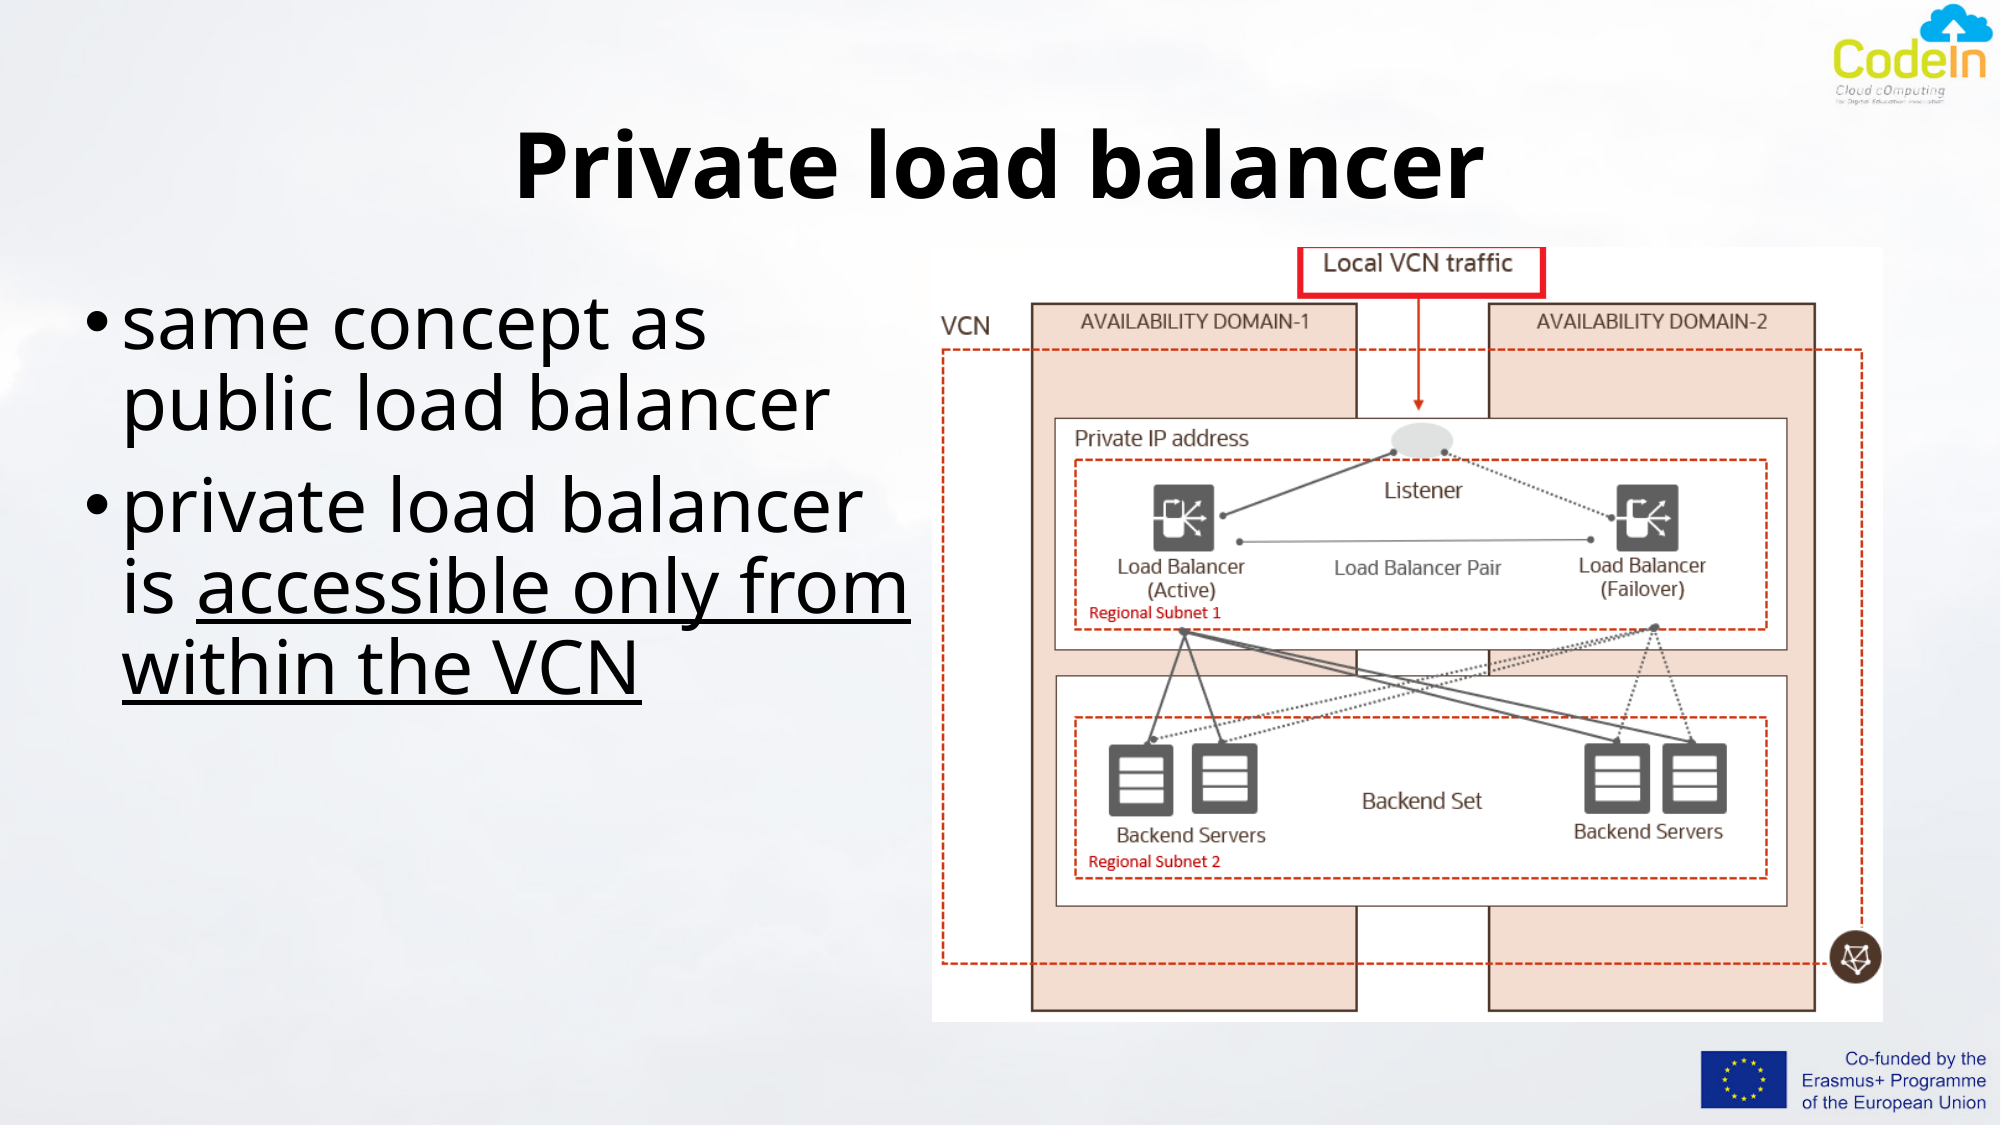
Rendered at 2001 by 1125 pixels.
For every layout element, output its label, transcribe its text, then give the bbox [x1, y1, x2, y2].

list same concept as public load balancer private load balancer is accessible only from within the VCN [69, 277, 933, 1125]
title Private load balancer [137, 59, 1863, 277]
picture [0, 0, 2001, 1125]
